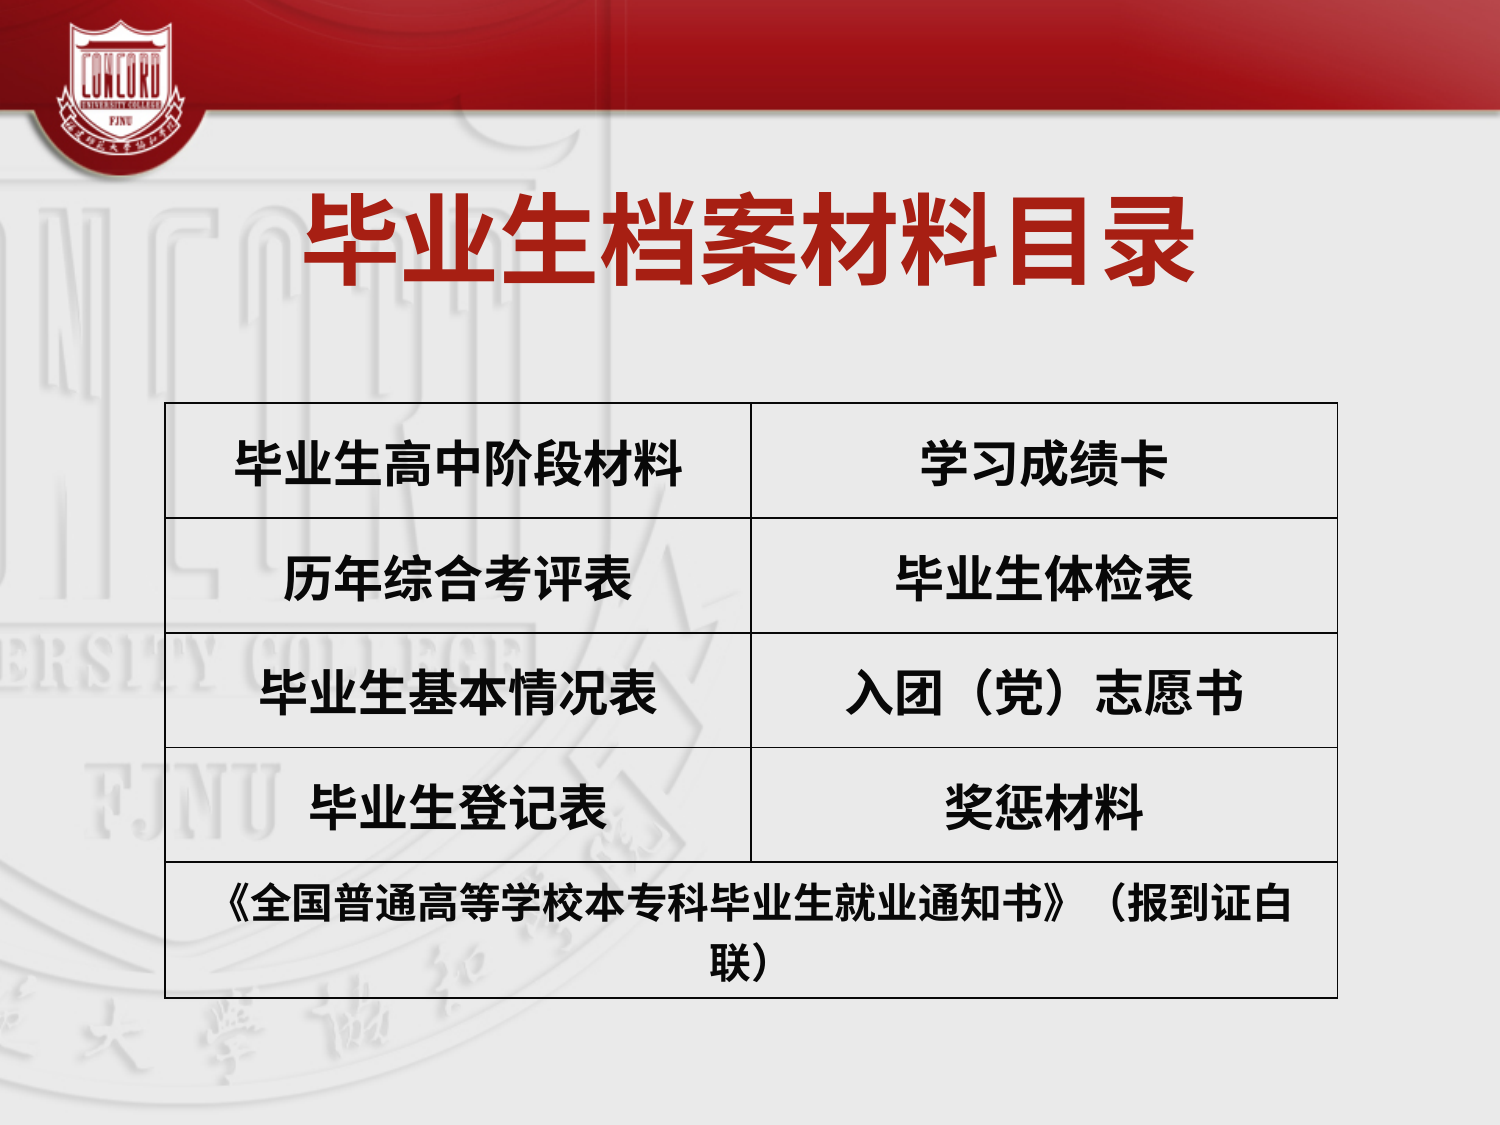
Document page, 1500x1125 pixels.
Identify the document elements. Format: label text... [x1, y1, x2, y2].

table_cell 毕业生登记表 [166, 748, 750, 861]
table_cell 《全国普通高等学校本专科毕业生就业通知书》（报到证白联） [166, 863, 1337, 997]
table_header 毕业生高中阶段材料 [166, 404, 750, 517]
table_cell 入团（党）志愿书 [752, 634, 1337, 747]
table_header 学习成绩卡 [752, 404, 1337, 517]
table_cell 奖惩材料 [752, 748, 1337, 861]
title 毕业生档案材料目录 [49, 113, 1451, 362]
table_cell 历年综合考评表 [166, 519, 750, 632]
picture [0, 0, 1500, 1125]
table_cell 毕业生基本情况表 [166, 634, 750, 747]
table_cell 毕业生体检表 [752, 519, 1337, 632]
